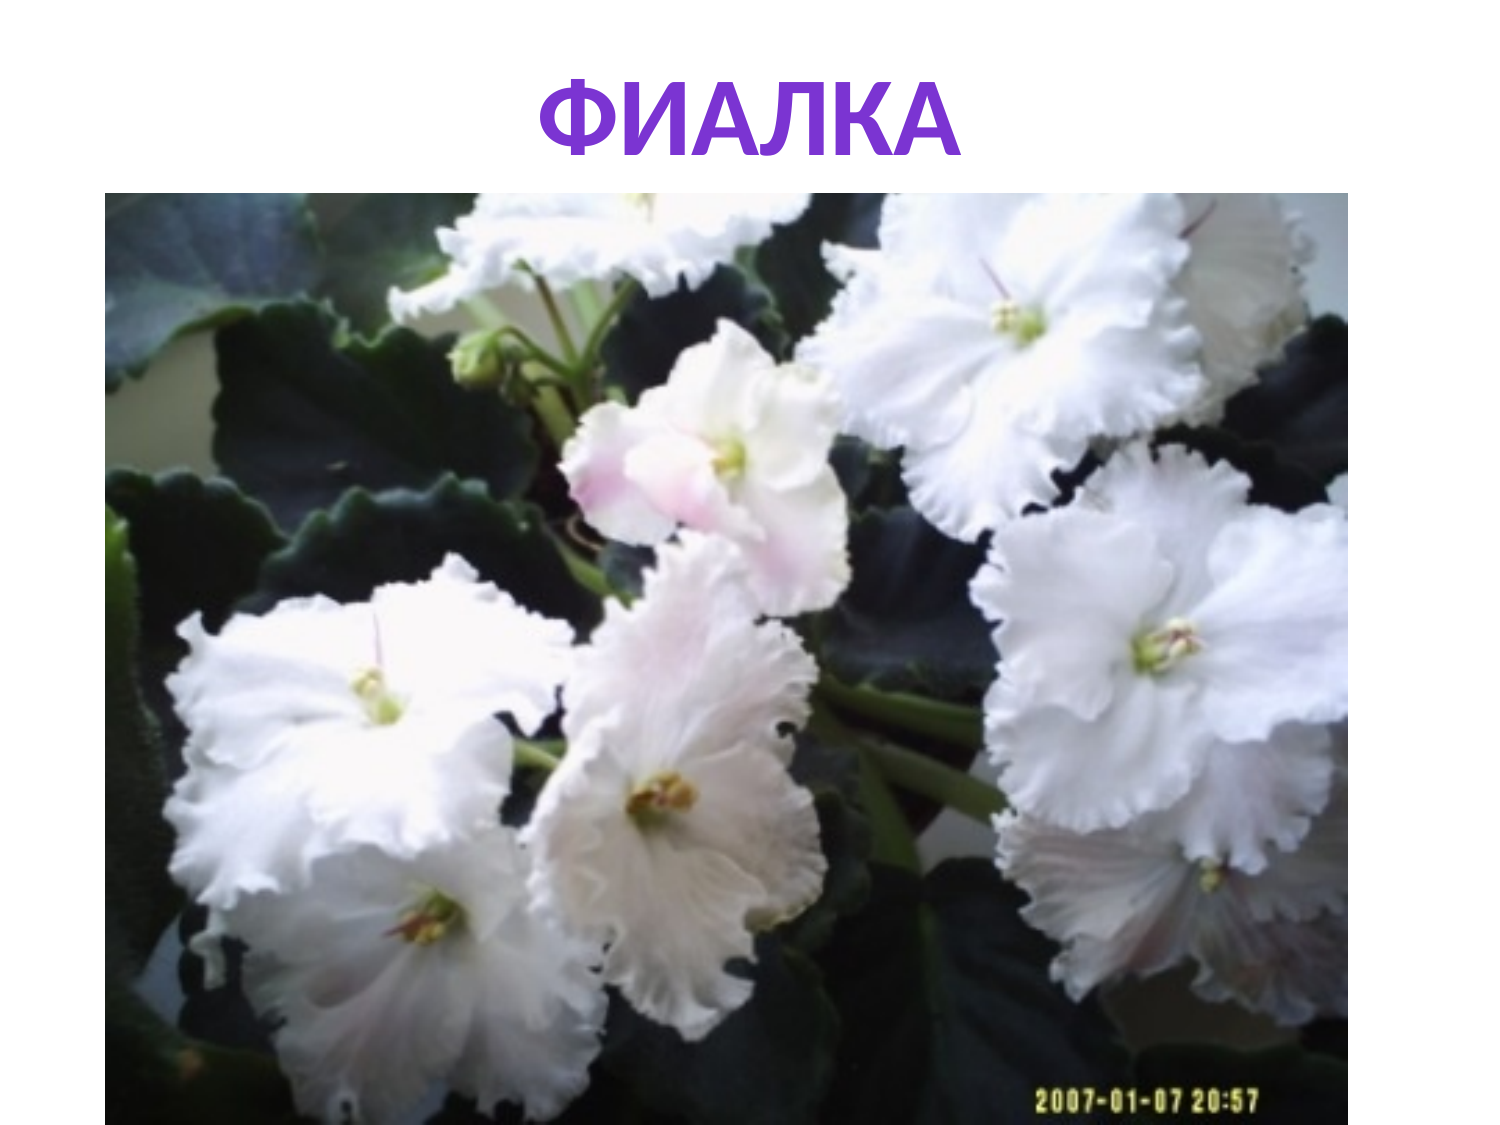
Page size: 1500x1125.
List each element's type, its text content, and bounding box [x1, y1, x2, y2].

text_box фиалка [328, 35, 1172, 186]
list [105, 192, 1348, 1125]
